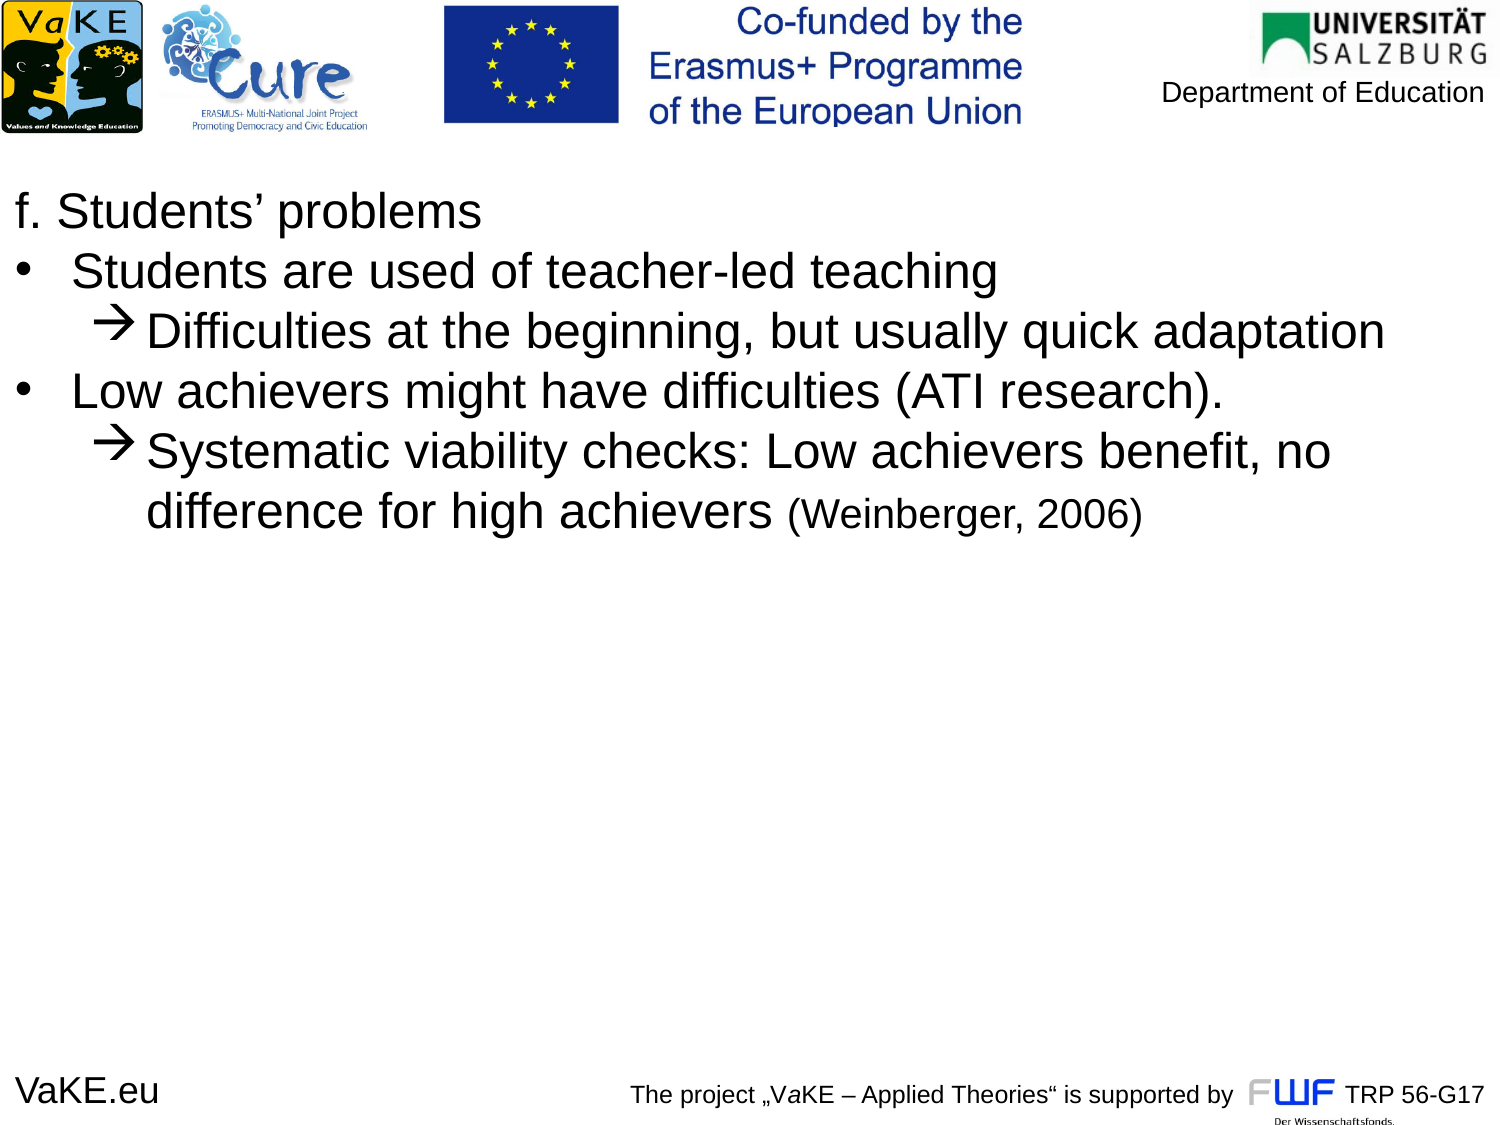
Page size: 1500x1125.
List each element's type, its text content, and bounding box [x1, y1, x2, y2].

text_box f. Students’ problems Students are used of teacher-led teaching Difficulties at the beginning, but usually quick adaptation Low achievers might have difficulties (ATI research). Systematic viability checks: Low achievers benefit, no difference for high achievers (Weinberger, 2006) [0, 171, 1500, 666]
picture [1249, 0, 1500, 78]
picture [0, 0, 145, 135]
picture [1249, 1079, 1394, 1125]
